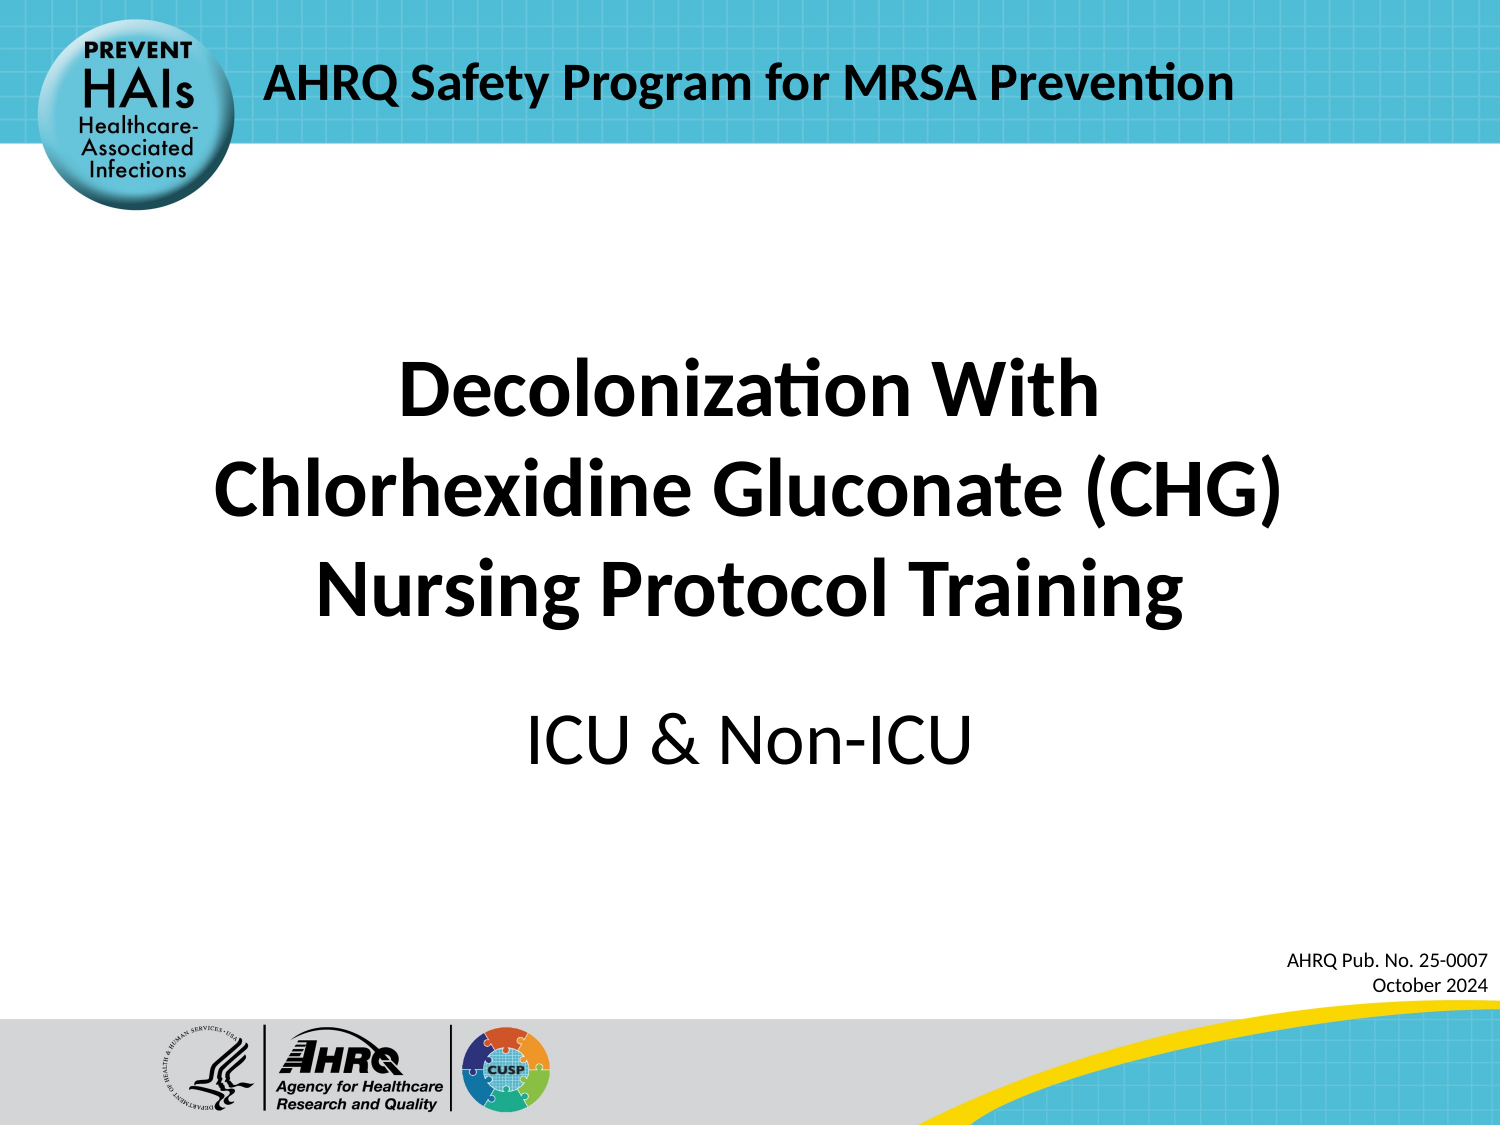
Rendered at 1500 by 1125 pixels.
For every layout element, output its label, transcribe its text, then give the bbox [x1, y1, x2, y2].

list ICU & Non-ICU [172, 681, 1328, 847]
picture [0, 0, 1500, 1125]
title AHRQ Safety Program for MRSA Prevention [225, 0, 1275, 150]
list Decolonization With Chlorhexidine Gluconate (CHG) Nursing Protocol Training [172, 306, 1328, 660]
text_box AHRQ Pub. No. 25-0007 October 2024 [1134, 939, 1500, 1045]
